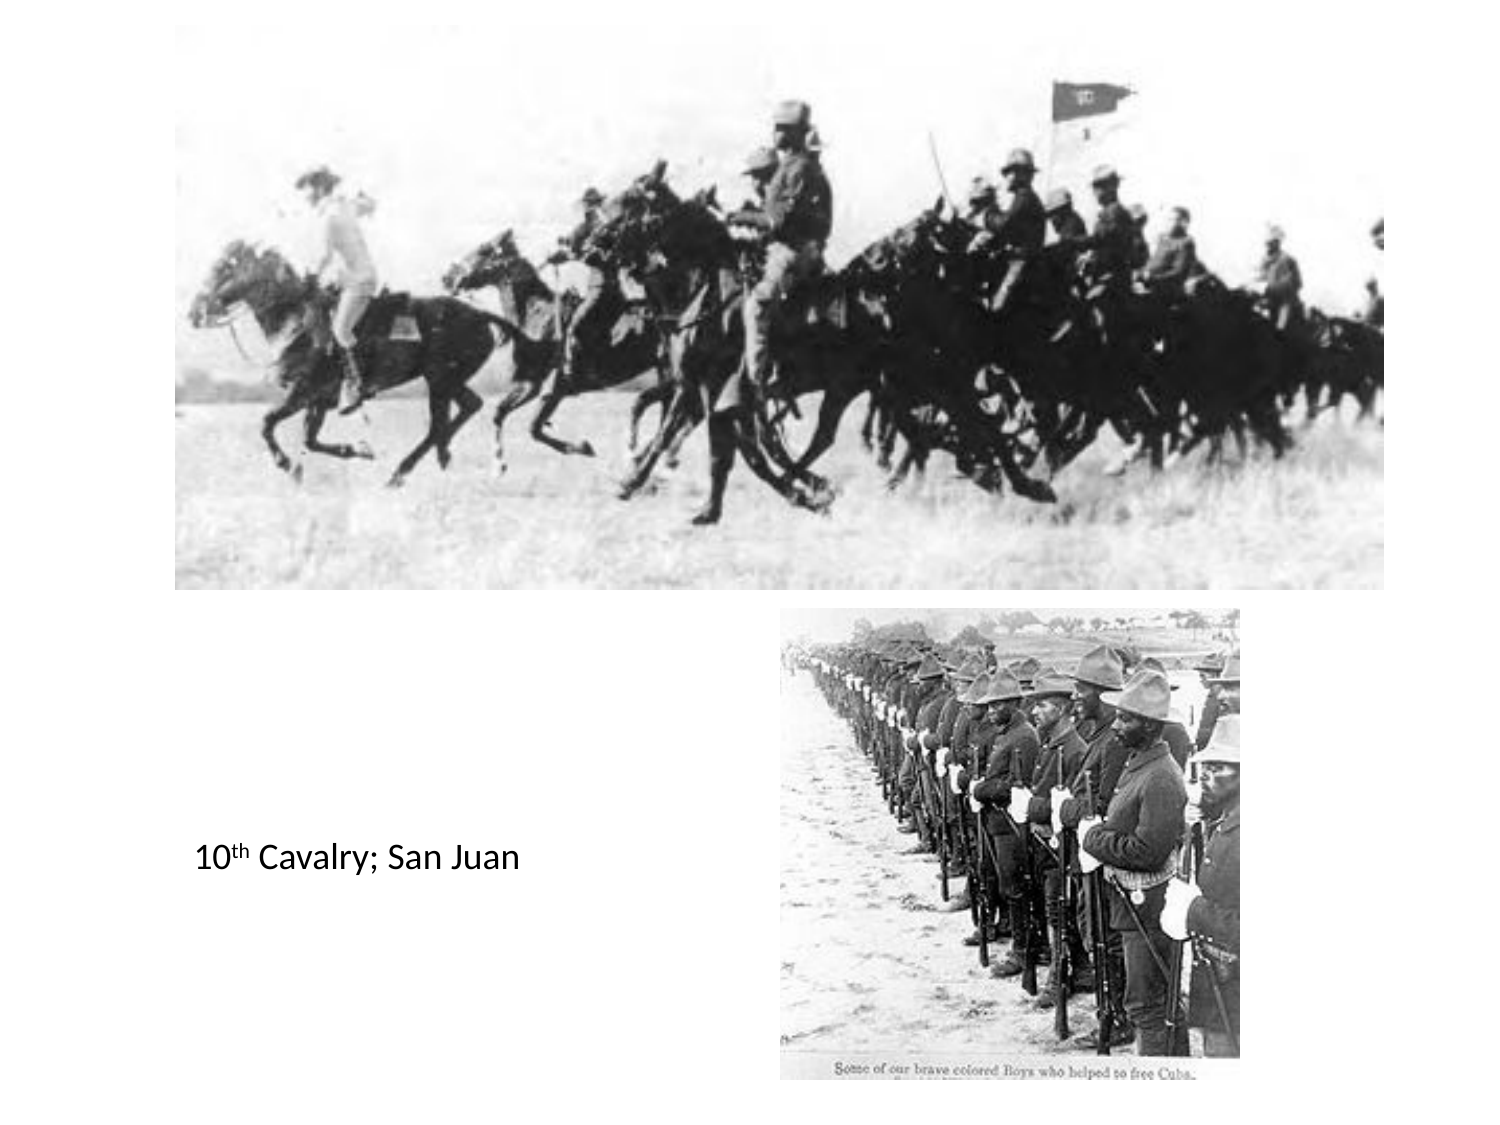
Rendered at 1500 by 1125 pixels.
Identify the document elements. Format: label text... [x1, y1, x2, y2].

picture [780, 608, 1240, 1081]
text_box 10th Cavalry; San Juan [178, 824, 544, 885]
picture [175, 25, 1384, 590]
